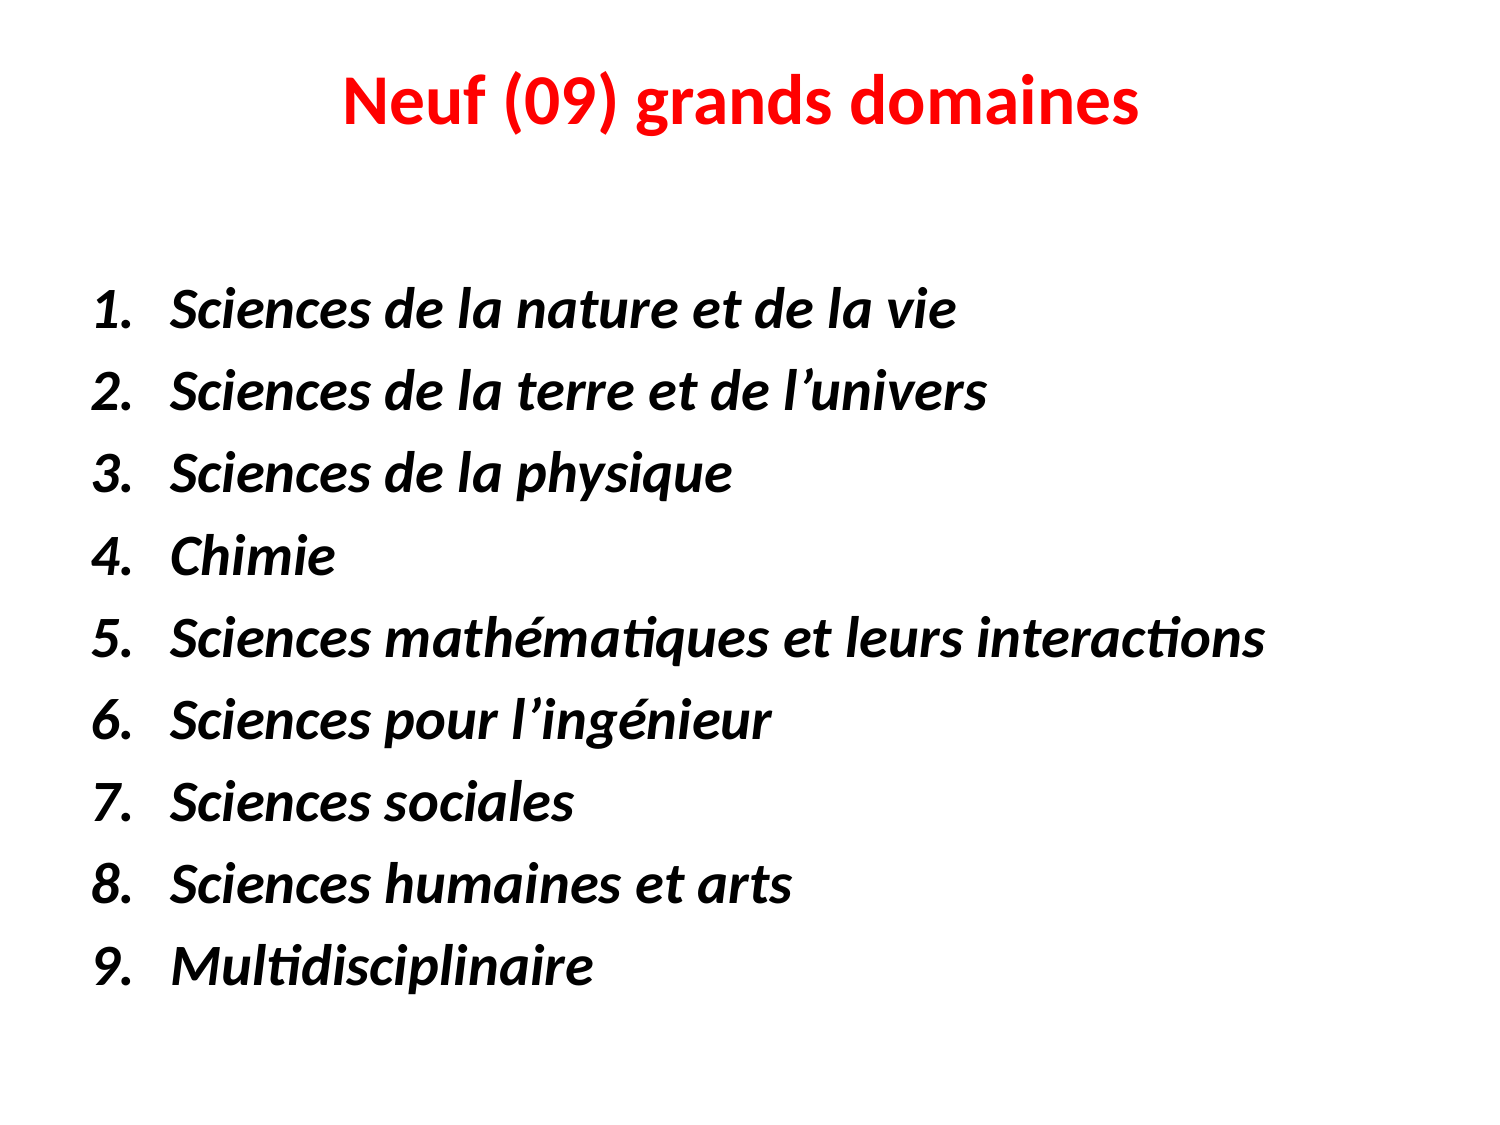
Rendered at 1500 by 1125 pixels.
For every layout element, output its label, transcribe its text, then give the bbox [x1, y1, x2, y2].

list Sciences de la nature et de la vie Sciences de la terre et de l’univers Sciences de la physique Chimie Sciences mathématiques et leurs interactions Sciences pour l’ingénieur Sciences sociales Sciences humaines et arts Multidisciplinaire [75, 262, 1425, 1005]
title Neuf (09) grands domaines [75, 45, 1425, 233]
